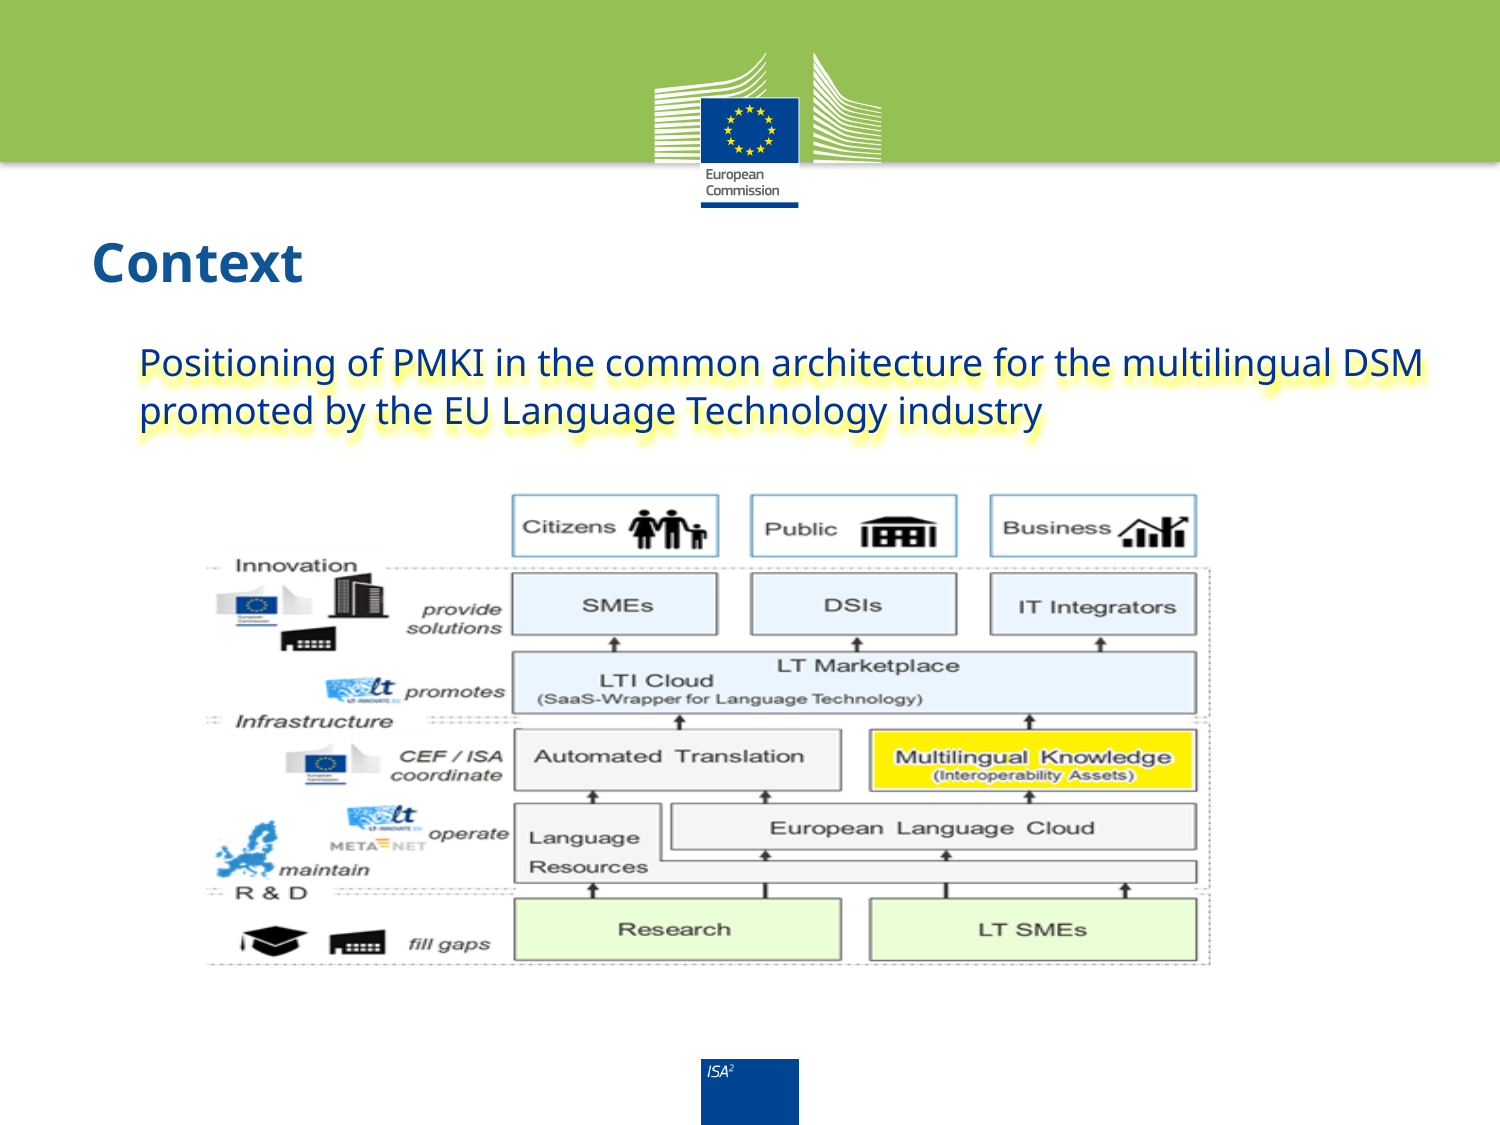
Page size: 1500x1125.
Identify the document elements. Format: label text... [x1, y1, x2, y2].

title Positioning of PMKI in the common architecture for the multilingual DSM promoted by the EU Language Technology industry [64, 302, 1465, 457]
picture [206, 467, 1211, 1024]
picture [701, 1059, 799, 1125]
picture [607, 7, 892, 208]
text_box Context [76, 208, 1427, 315]
